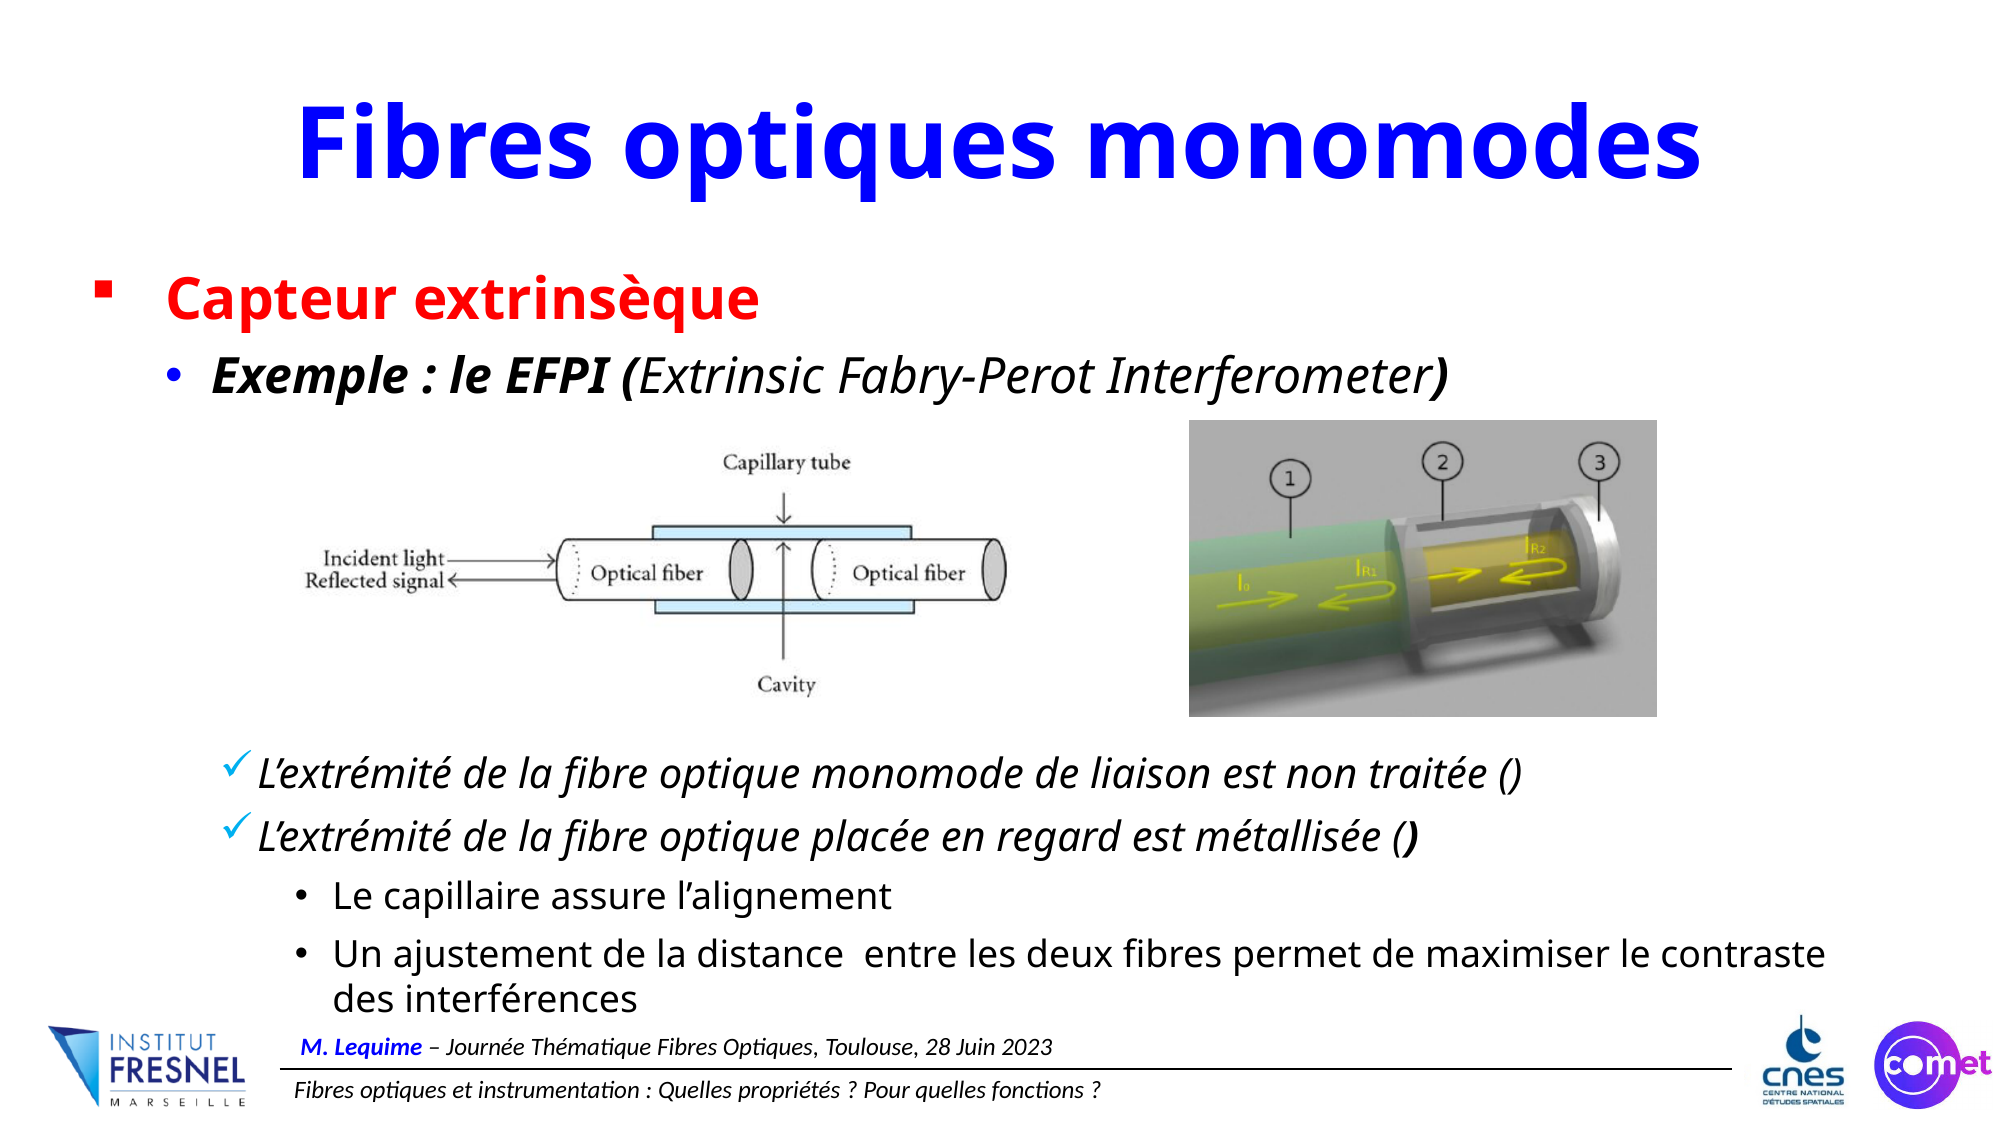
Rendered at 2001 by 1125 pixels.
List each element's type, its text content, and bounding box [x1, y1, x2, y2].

list Capteur extrinsèque Exemple : le EFPI (Extrinsic Fabry-Perot Interferometer) [75, 253, 1934, 421]
picture [43, 1021, 250, 1111]
picture [279, 425, 1032, 722]
title Fibres optiques monomodes [99, 45, 1900, 233]
picture [1744, 1009, 1857, 1122]
picture [1873, 1020, 1993, 1110]
picture [1188, 420, 1658, 717]
